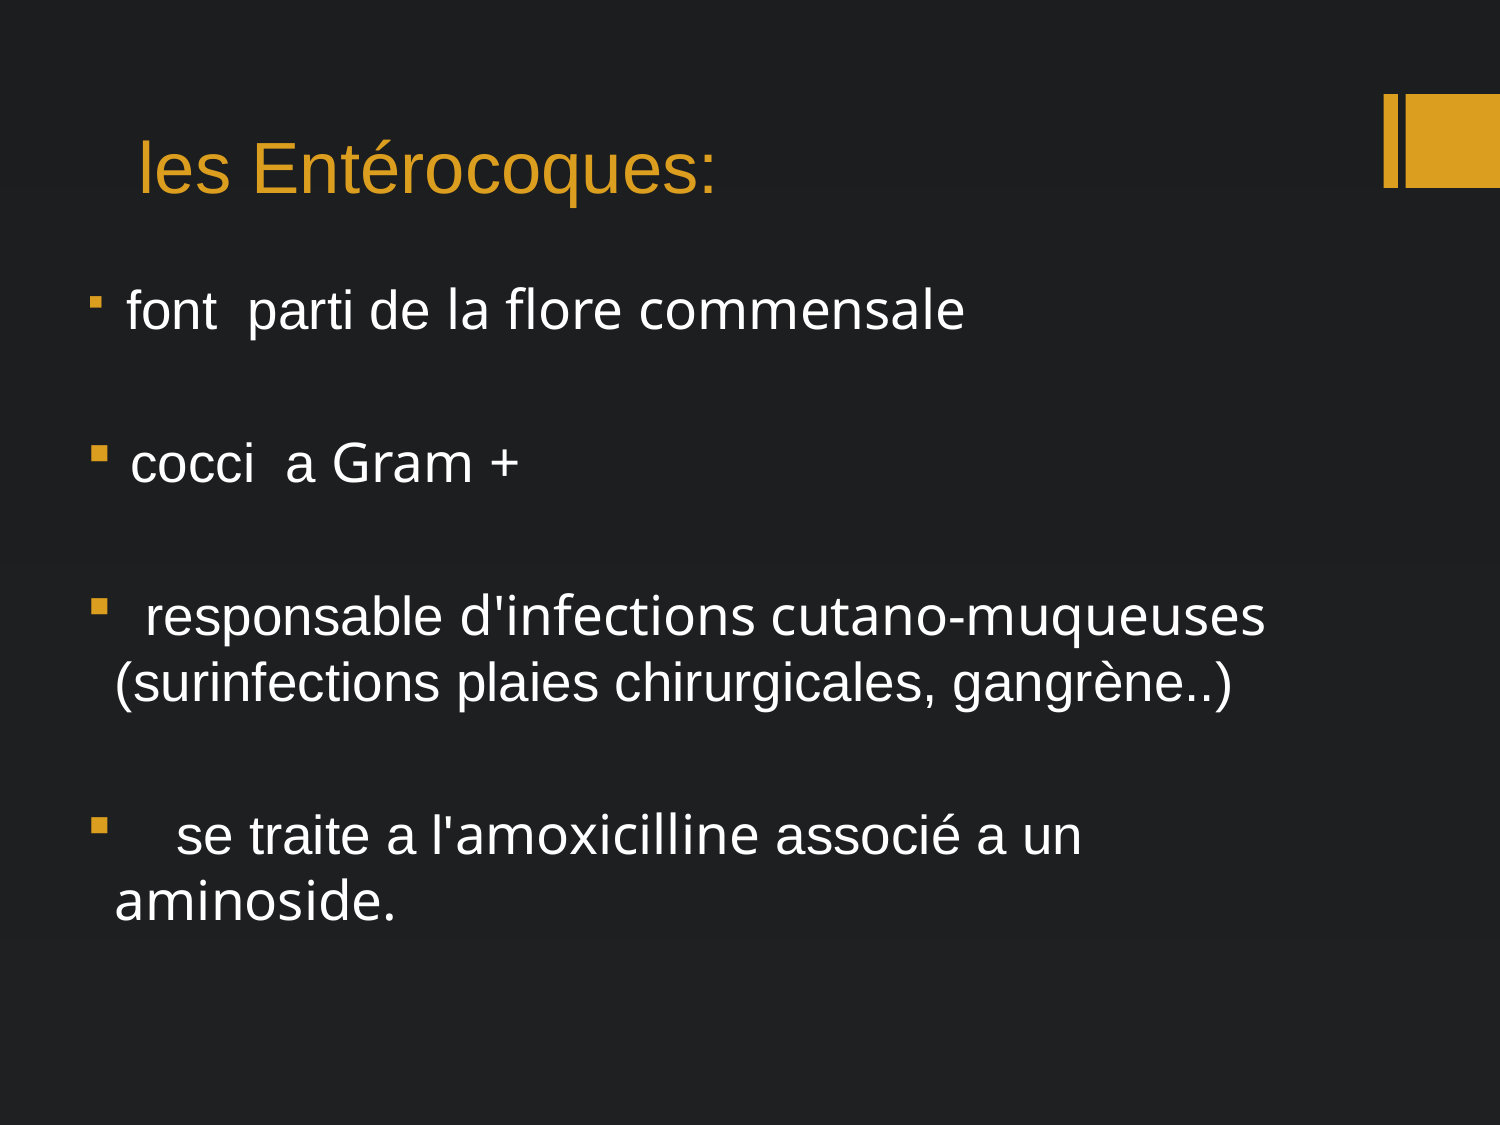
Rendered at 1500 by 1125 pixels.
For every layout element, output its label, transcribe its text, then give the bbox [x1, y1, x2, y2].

title les Entérocoques: [123, 113, 1324, 303]
list font parti de la flore commensale cocci a Gram + responsable d'infections cutano-muqueuses (surinfections plaies chirurgicales, gangrène..) se traite a l'amoxicilline associé a un aminoside. [64, 267, 1289, 1012]
